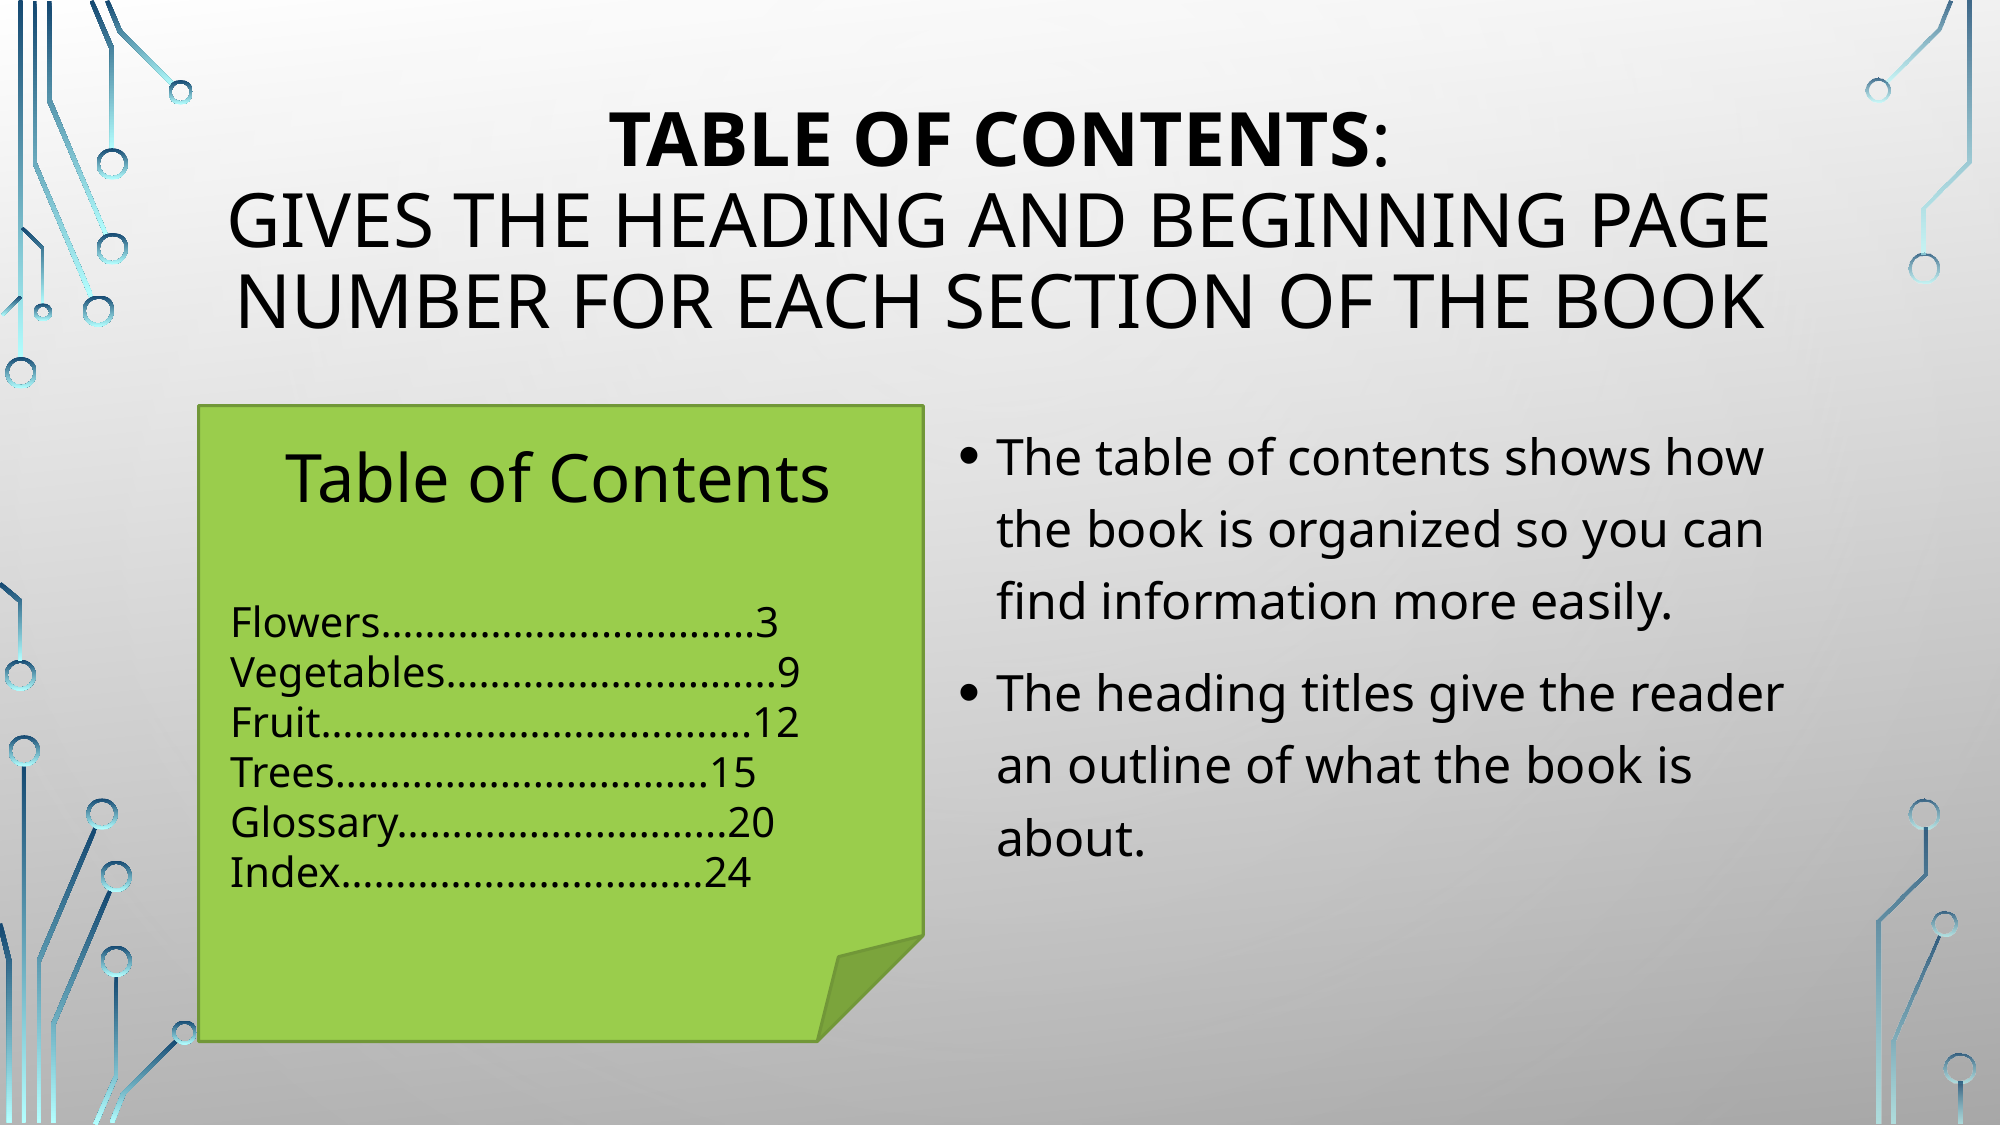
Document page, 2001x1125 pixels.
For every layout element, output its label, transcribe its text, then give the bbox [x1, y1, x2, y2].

text_box Table of Contents Flowers………………..…………..3 Vegetables………………..……....9 Fruit………………………............12 Trees…………………………….15 Glossary………………………...20 Index……………………………24 [215, 428, 903, 904]
text_box [197, 404, 925, 1043]
list The table of contents shows how the book is organized so you can find information more easily. The heading titles give the reader an outline of what the book is about. [943, 405, 1863, 997]
title Table of Contents: gives the heading and beginning page number for each section of the book [137, 59, 1863, 387]
